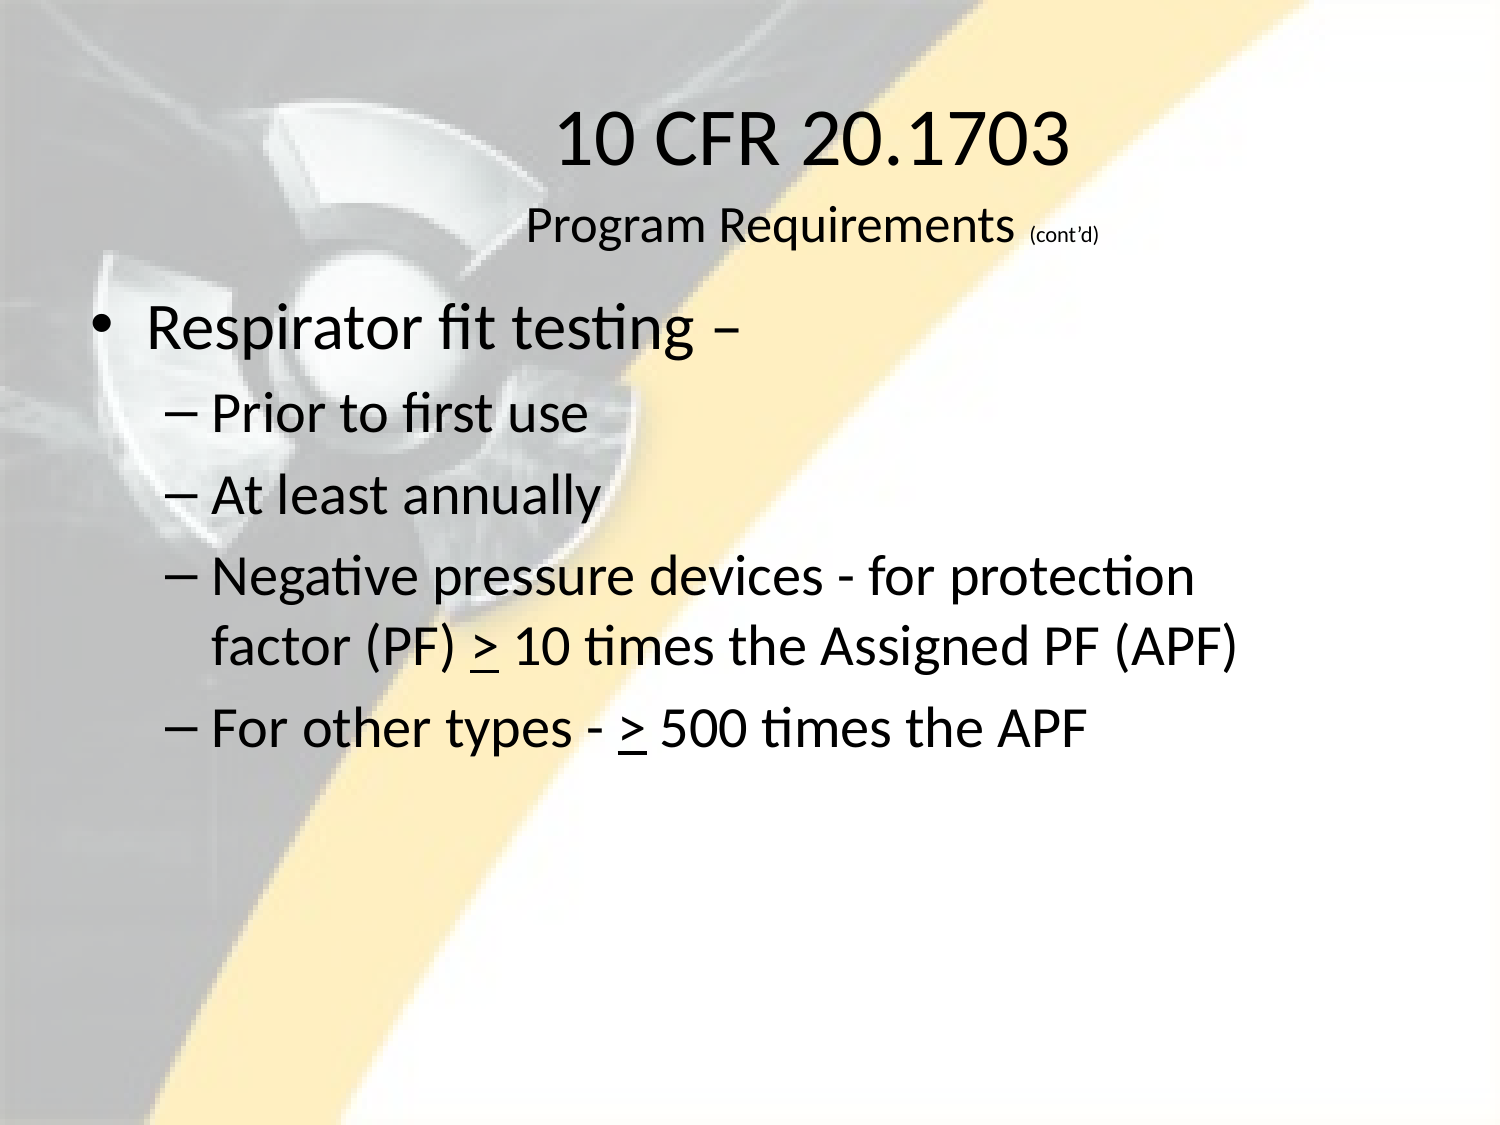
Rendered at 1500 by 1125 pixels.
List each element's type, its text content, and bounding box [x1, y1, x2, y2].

list Respirator fit testing – Prior to first use At least annually Negative pressure devices - for protection factor (PF) > 10 times the Assigned PF (APF) For other types - > 500 times the APF [75, 275, 1350, 950]
title 10 CFR 20.1703 Program Requirements (cont’d) [212, 75, 1413, 263]
